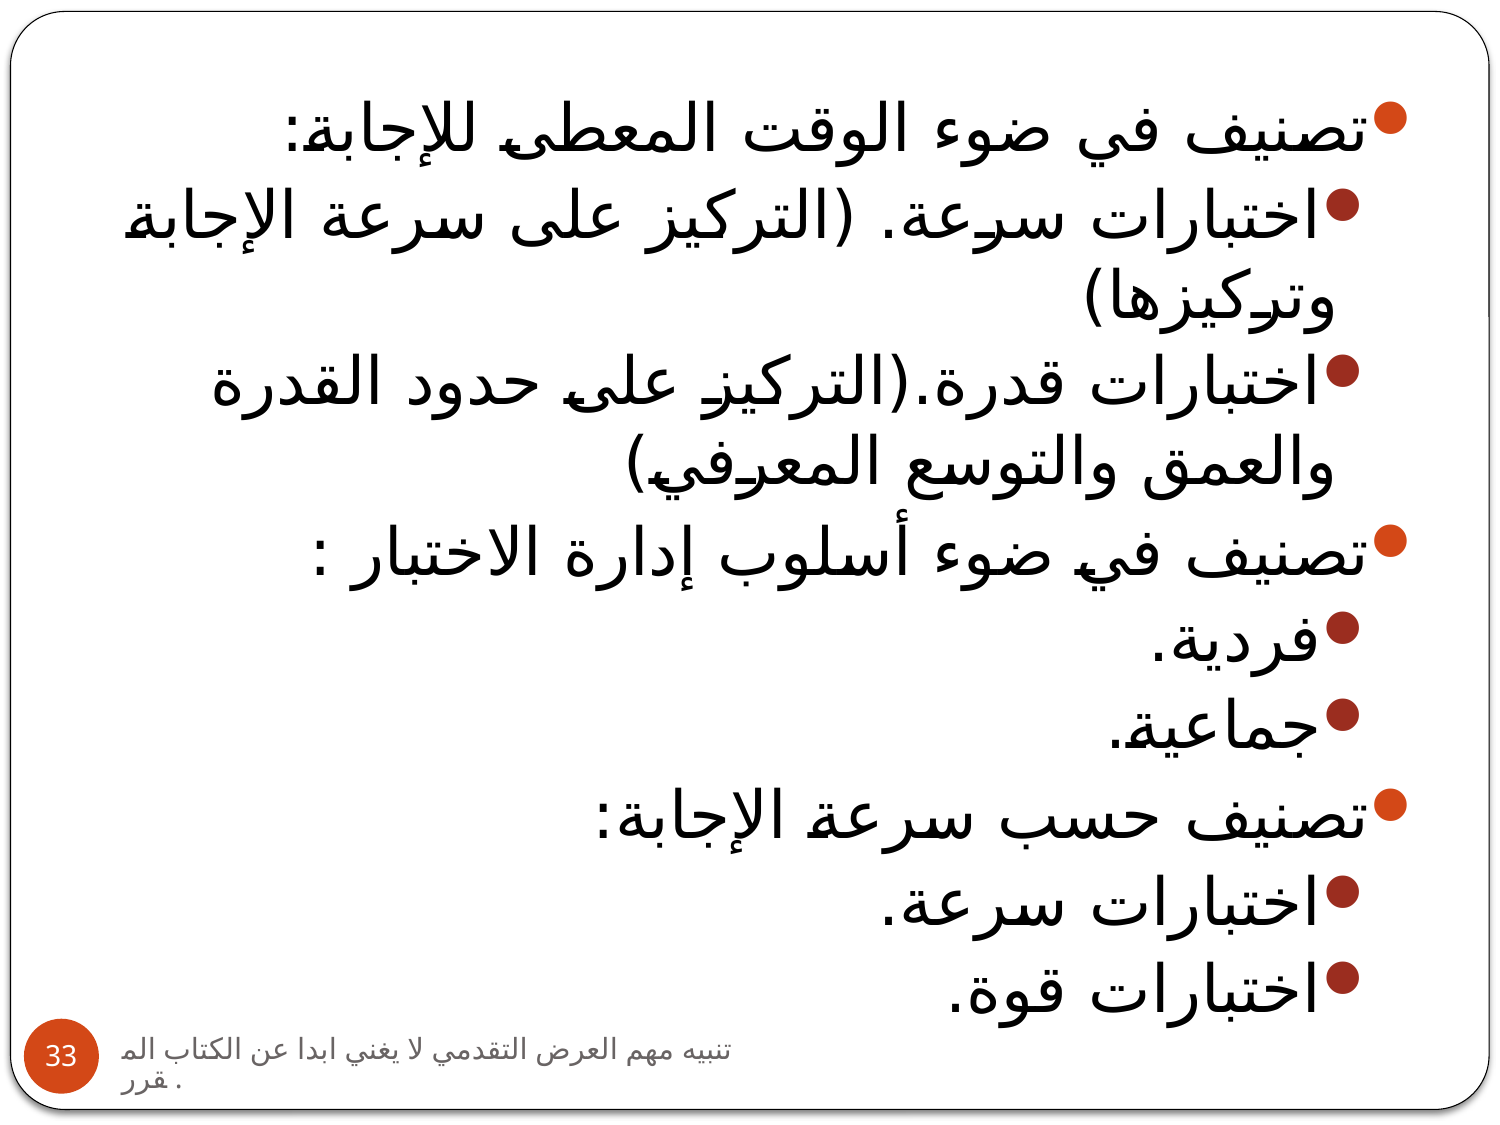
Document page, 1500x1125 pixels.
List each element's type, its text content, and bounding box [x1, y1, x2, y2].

slide_number 33 [23, 1018, 99, 1094]
footer تنبيه مهم العرض التقدمي لا يغني ابدا عن الكتاب المقرر. [150, 1038, 800, 1088]
list تصنيف في ضوء الوقت المعطى للإجابة: اختبارات سرعة. (التركيز على سرعة الإجابة وتركيزها) اختبارات قدرة.(التركيز على حدود القدرة والعمق والتوسع المعرفي) تصنيف في ضوء أسلوب إدارة الاختبار : فردية. جماعية. تصنيف حسب سرعة الإجابة: اختبارات سرعة. اختبارات قوة. [75, 78, 1436, 1038]
